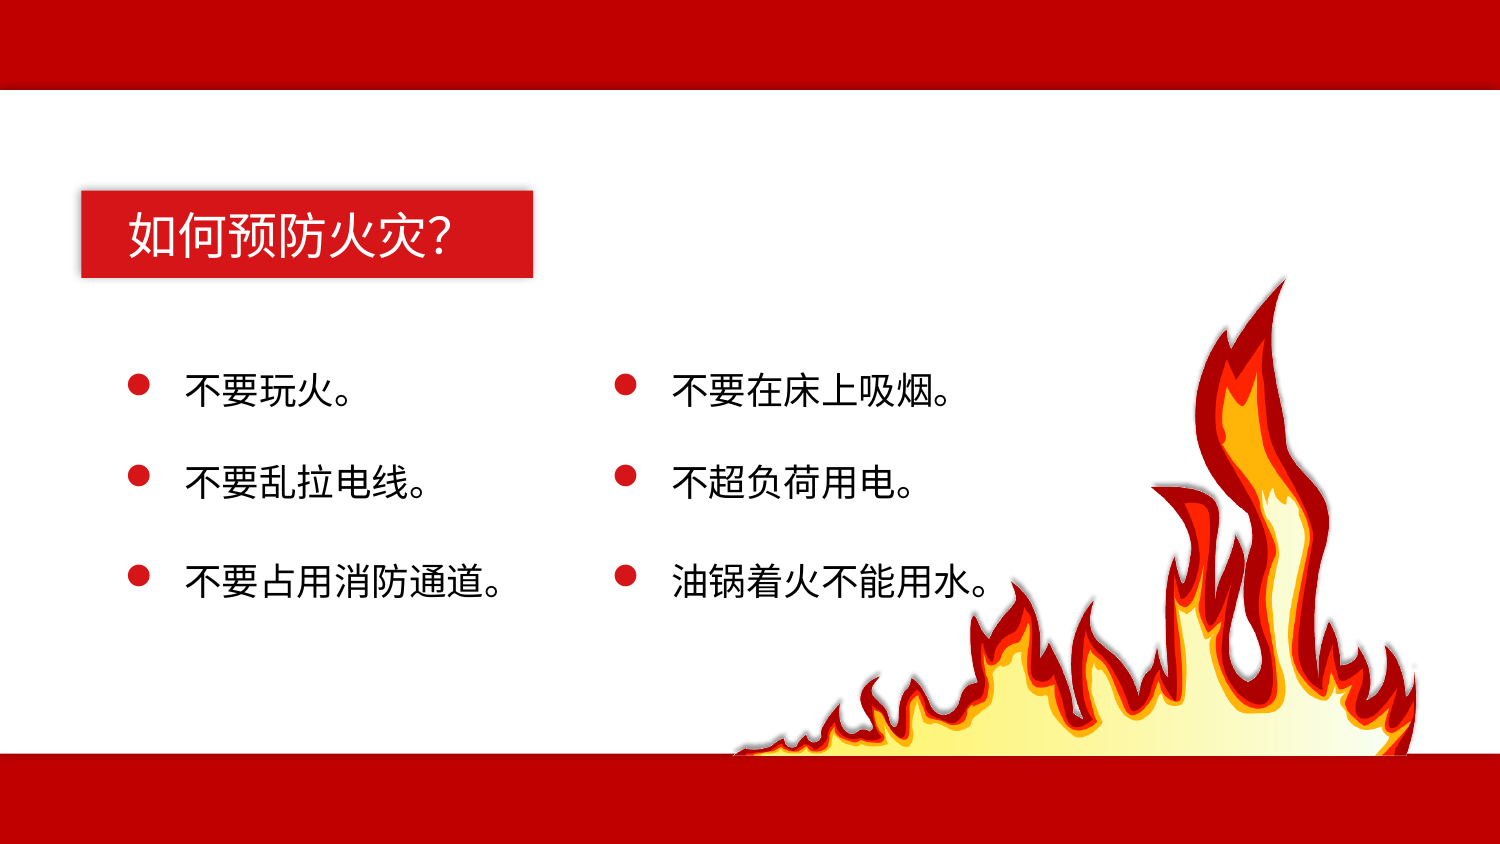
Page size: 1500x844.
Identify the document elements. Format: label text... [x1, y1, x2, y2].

text_box 不要玩火。 [113, 339, 566, 418]
text_box 不要在床上吸烟。 [600, 339, 696, 418]
text_box 如何预防火灾？ [80, 189, 534, 279]
text_box [0, 89, 1500, 755]
picture [696, 164, 1470, 810]
text_box 油锅着火不能用水。 [600, 529, 696, 609]
text_box 不超负荷用电。 [600, 430, 696, 510]
text_box 不要乱拉电线。 [113, 430, 566, 510]
text_box 不要占用消防通道。 [113, 529, 566, 609]
